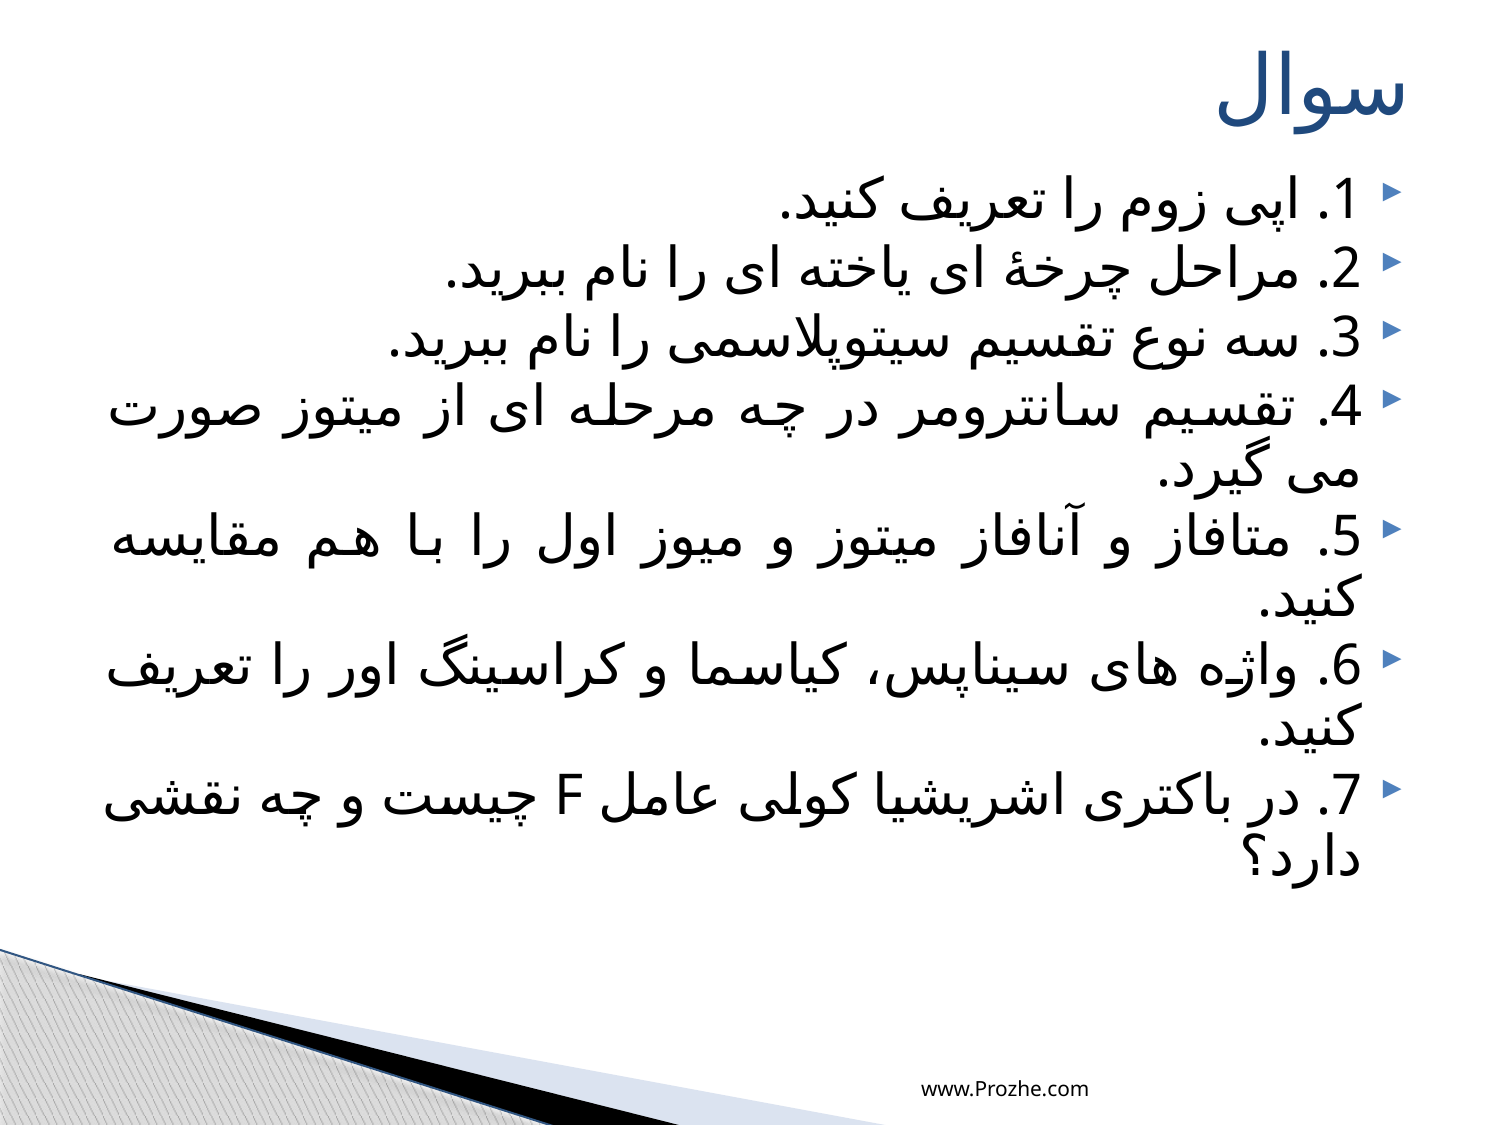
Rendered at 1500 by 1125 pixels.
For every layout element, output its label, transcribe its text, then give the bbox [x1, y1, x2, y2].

footer www.Prozhe.com [718, 1051, 1105, 1112]
list 1. اپی زوم را تعریف کنید. 2. مراحل چرخۀ ای یاخته ای را نام ببرید. 3. سه نوع تقسیم سیتوپلاسمی را نام ببرید. 4. تقسیم سانترومر در چه مرحله ای از میتوز صورت می گیرد. 5. متافاز و آنافاز میتوز و میوز اول را با هم مقایسه کنید. 6. واژه های سیناپس، کیاسما و کراسینگ اور را تعریف کنید. 7. در باکتری اشریشیا کولی عامل F چیست و چه نقشی دارد؟ [87, 162, 1438, 800]
title سوال [75, 0, 1425, 163]
